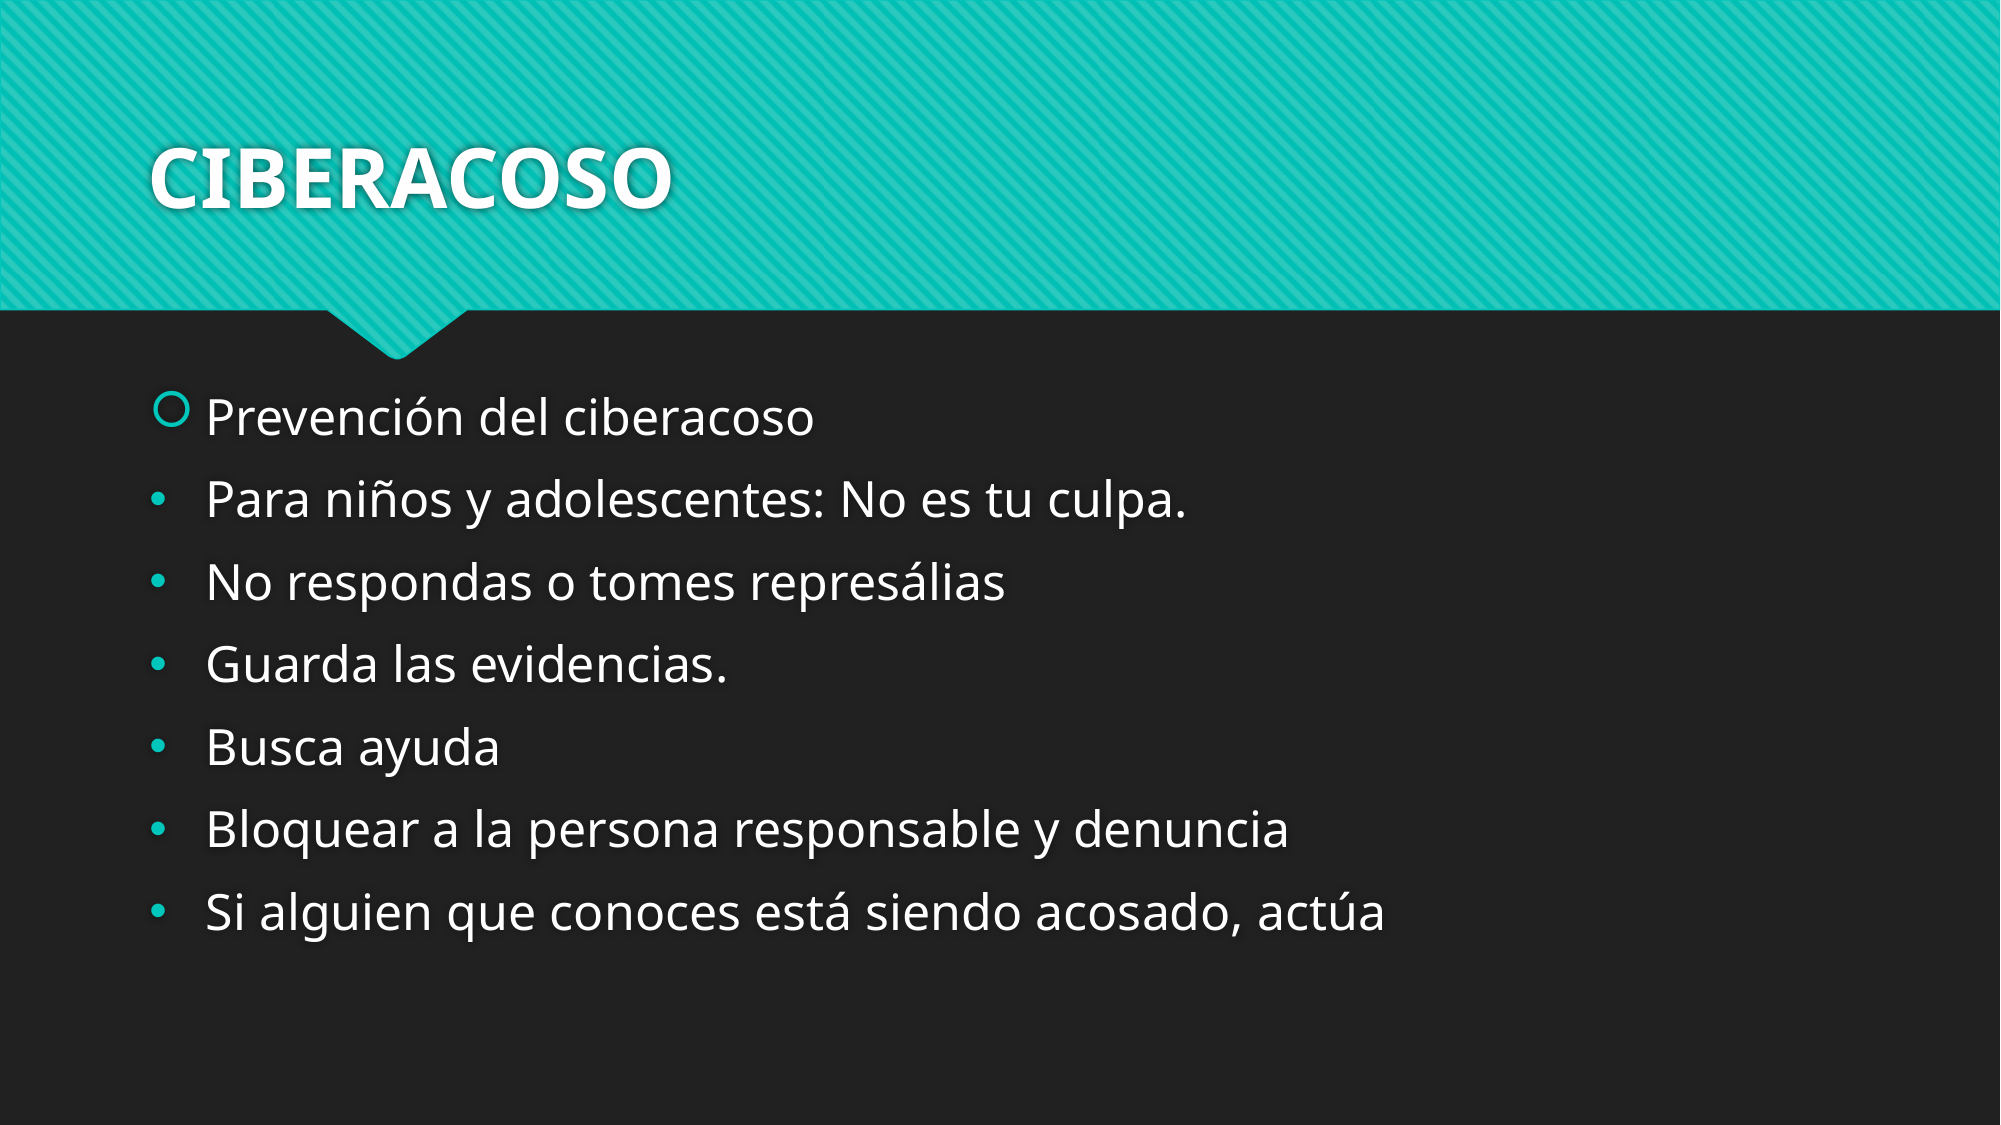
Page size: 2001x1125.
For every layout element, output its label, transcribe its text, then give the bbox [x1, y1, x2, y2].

list Prevención del ciberacoso Para niños y adolescentes: No es tu culpa. No respondas o tomes represálias Guarda las evidencias. Busca ayuda Bloquear a la persona responsable y denuncia Si alguien que conoces está siendo acosado, actúa [134, 364, 1866, 962]
title CIBERACOSO [132, 73, 1868, 233]
